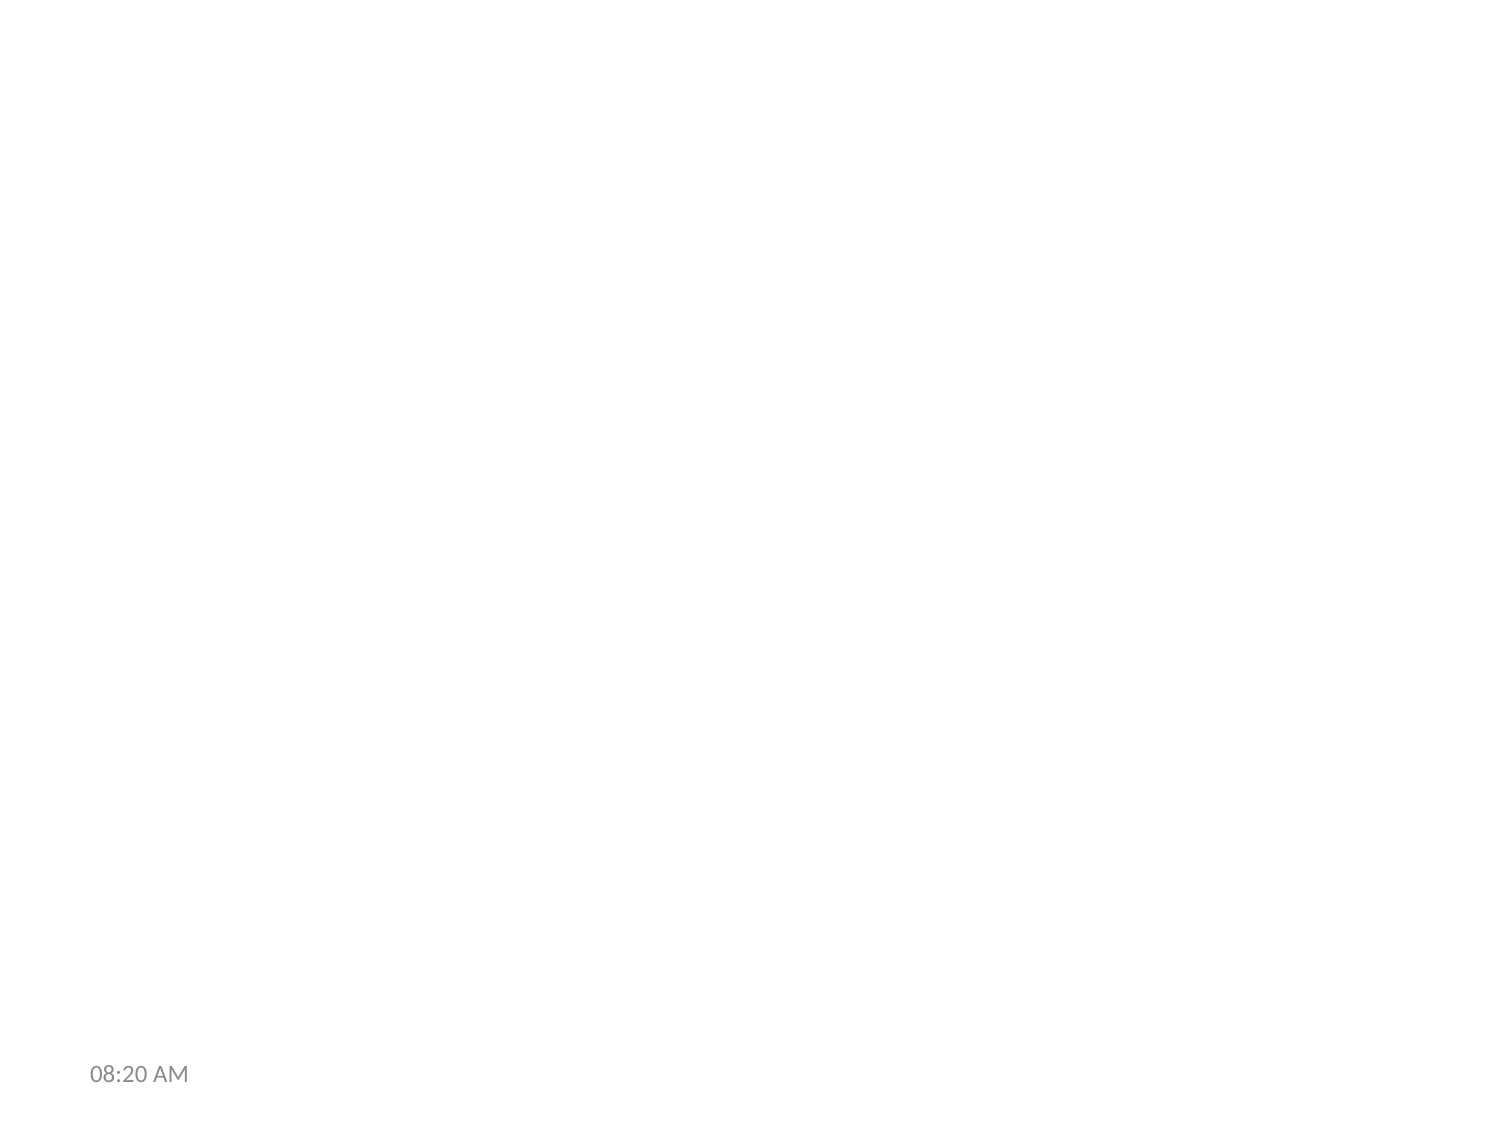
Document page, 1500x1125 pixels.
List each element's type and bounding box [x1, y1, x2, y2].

slide_number [75, 1042, 425, 1103]
